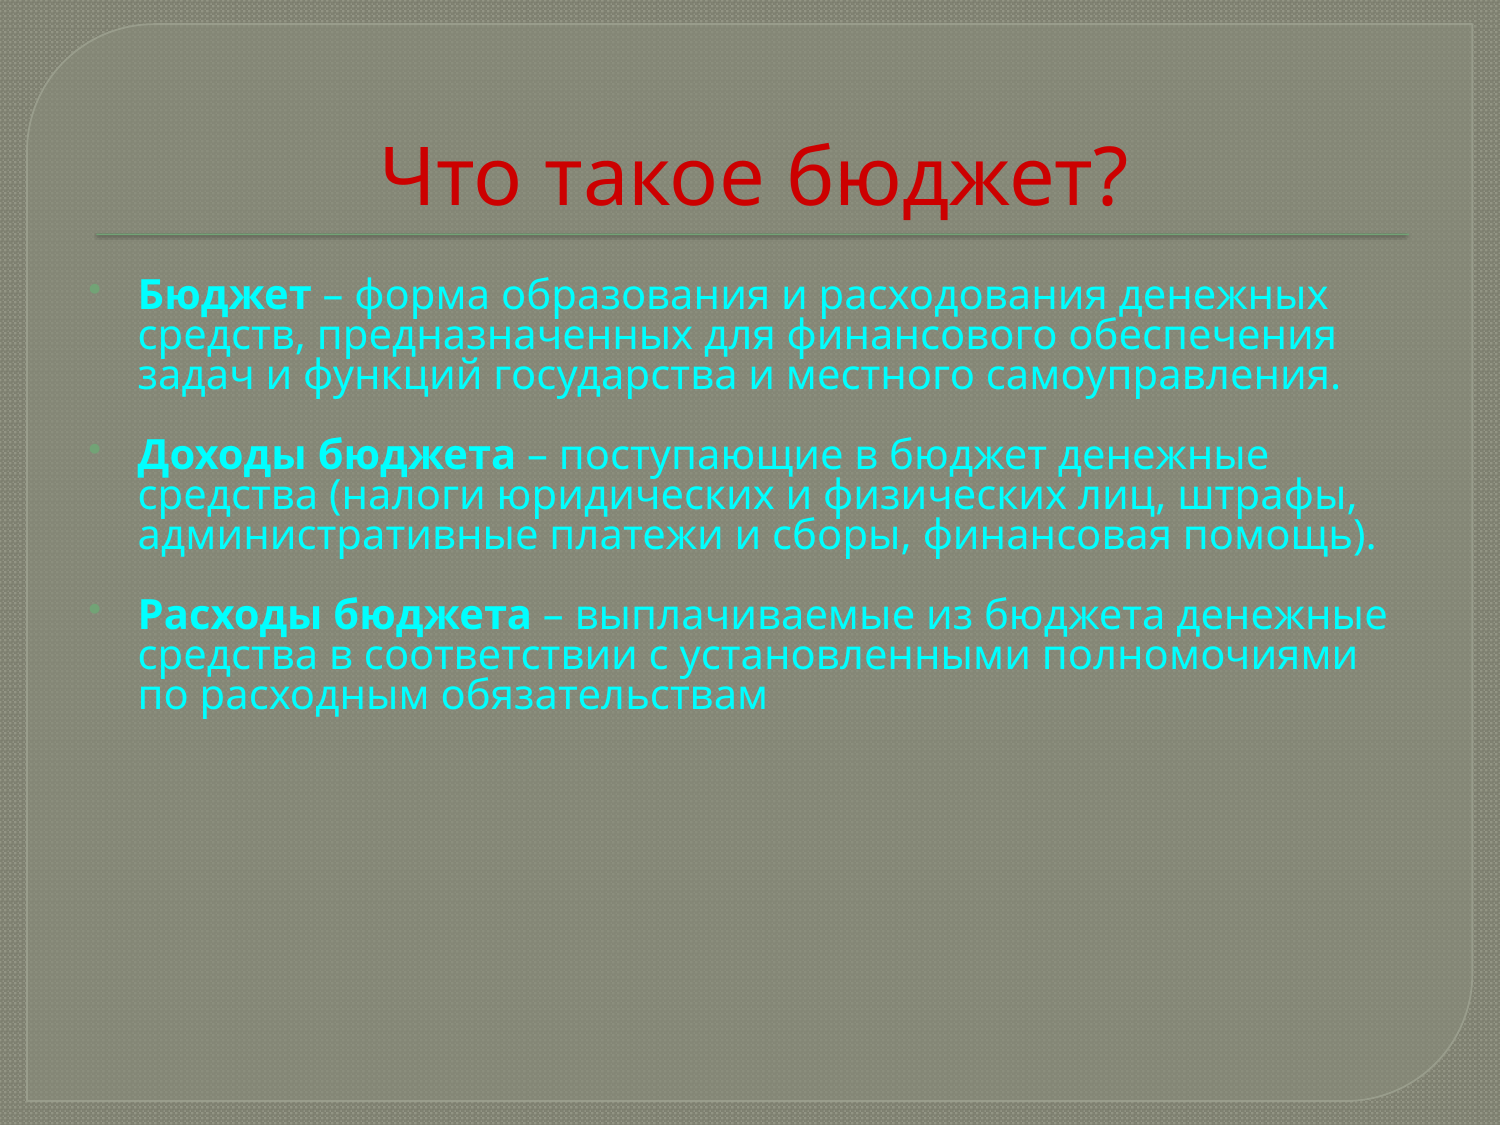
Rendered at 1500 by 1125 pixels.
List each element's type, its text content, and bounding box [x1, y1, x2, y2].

title Что такое бюджет? [75, 41, 1425, 230]
list Бюджет – форма образования и расходования денежных средств, предназначенных для финансового обеспечения задач и функций государства и местного самоуправления. Доходы бюджета – поступающие в бюджет денежные средства (налоги юридических и физических лиц, штрафы, административные платежи и сборы, финансовая помощь). Расходы бюджета – выплачиваемые из бюджета денежные средства в соответствии с установленными полномочиями по расходным обязательствам [75, 270, 1425, 1013]
